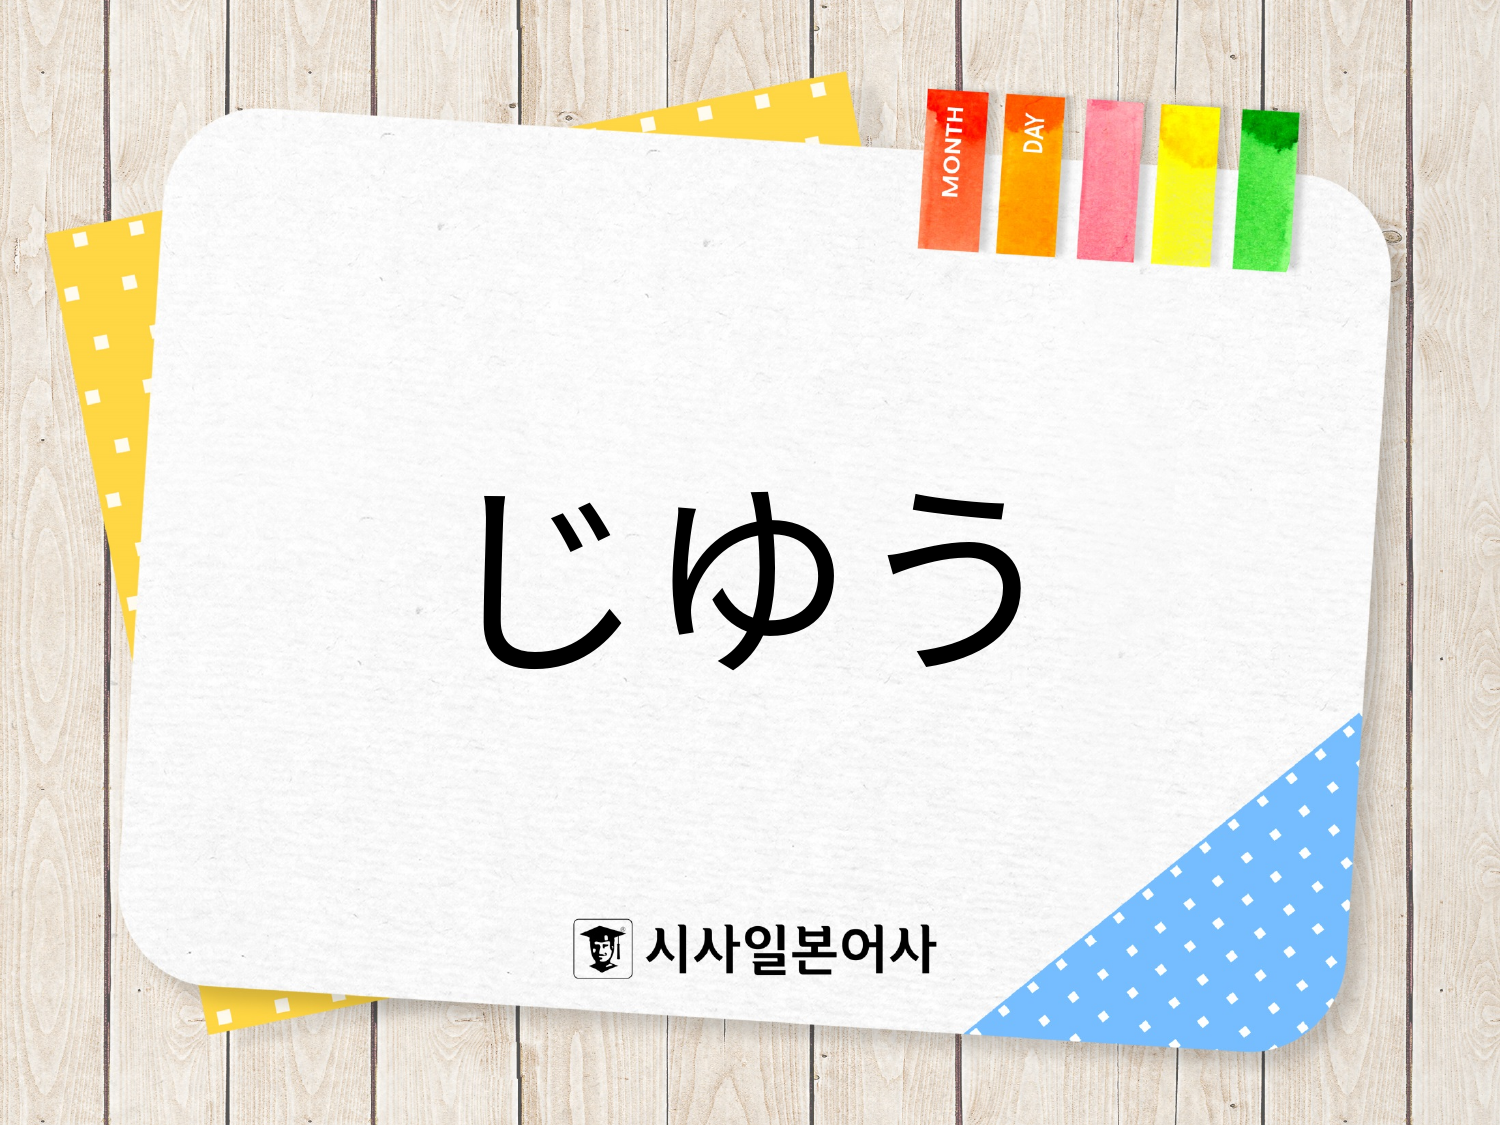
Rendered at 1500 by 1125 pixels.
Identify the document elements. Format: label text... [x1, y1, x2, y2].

title じゆう [75, 338, 1425, 811]
picture [0, 0, 1500, 1125]
